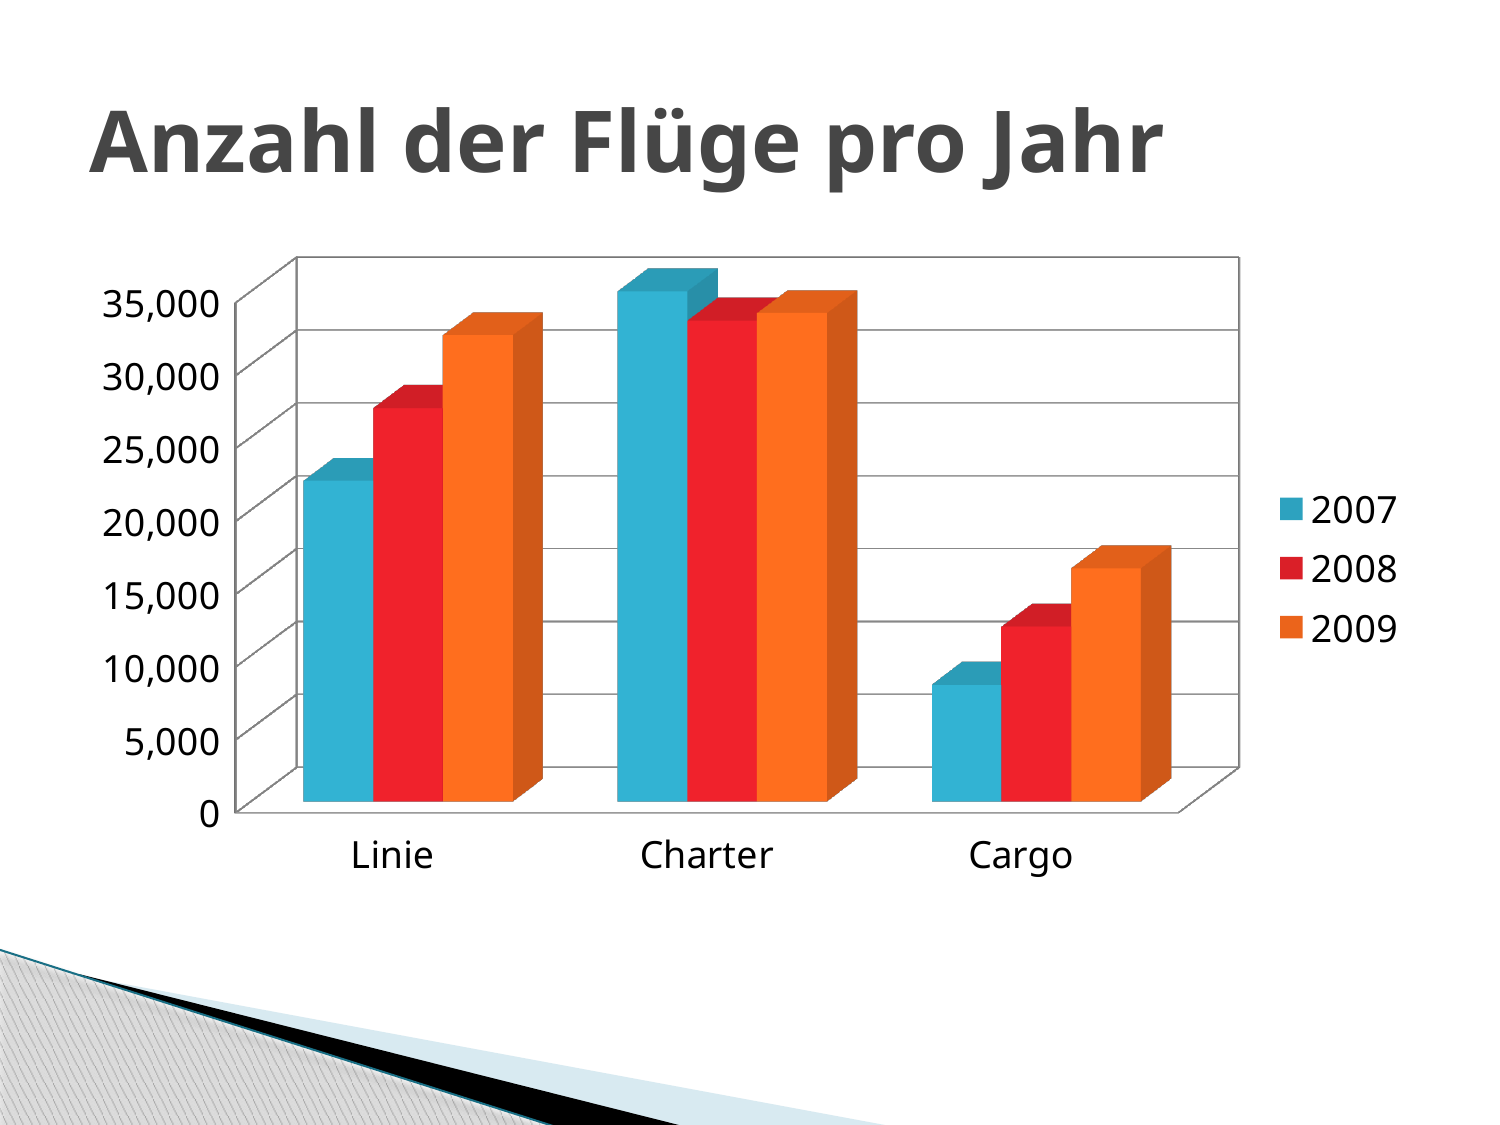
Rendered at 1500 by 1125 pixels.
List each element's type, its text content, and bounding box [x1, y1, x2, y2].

chart [74, 242, 1424, 894]
title Anzahl der Flüge pro Jahr [75, 45, 1425, 233]
